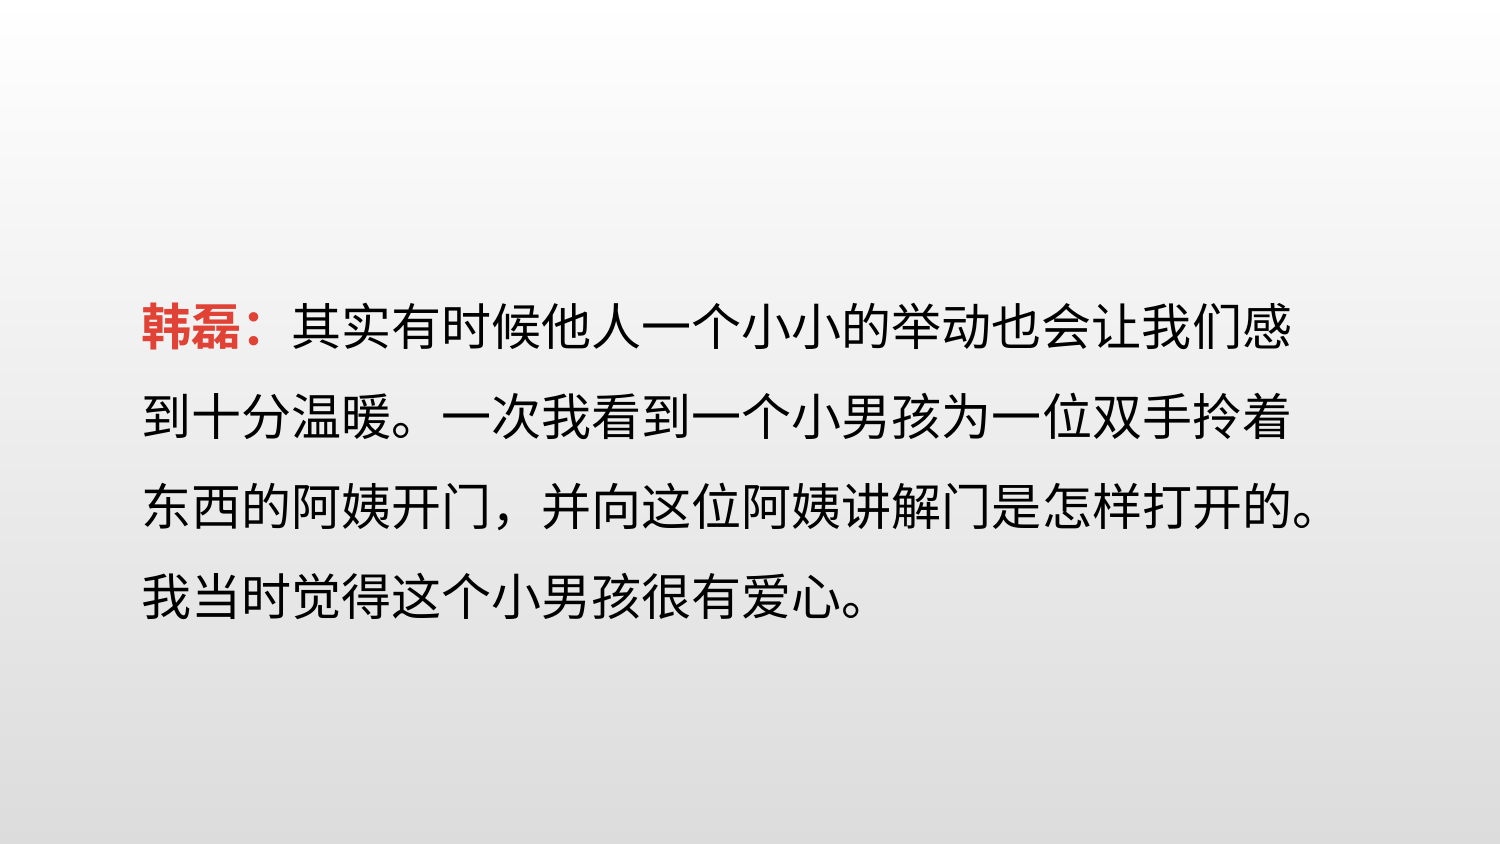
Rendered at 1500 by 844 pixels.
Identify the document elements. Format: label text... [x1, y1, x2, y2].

text_box 韩磊：其实有时候他人一个小小的举动也会让我们感到十分温暖。一次我看到一个小男孩为一位双手拎着东西的阿姨开门，并向这位阿姨讲解门是怎样打开的。我当时觉得这个小男孩很有爱心。 [130, 259, 1312, 631]
